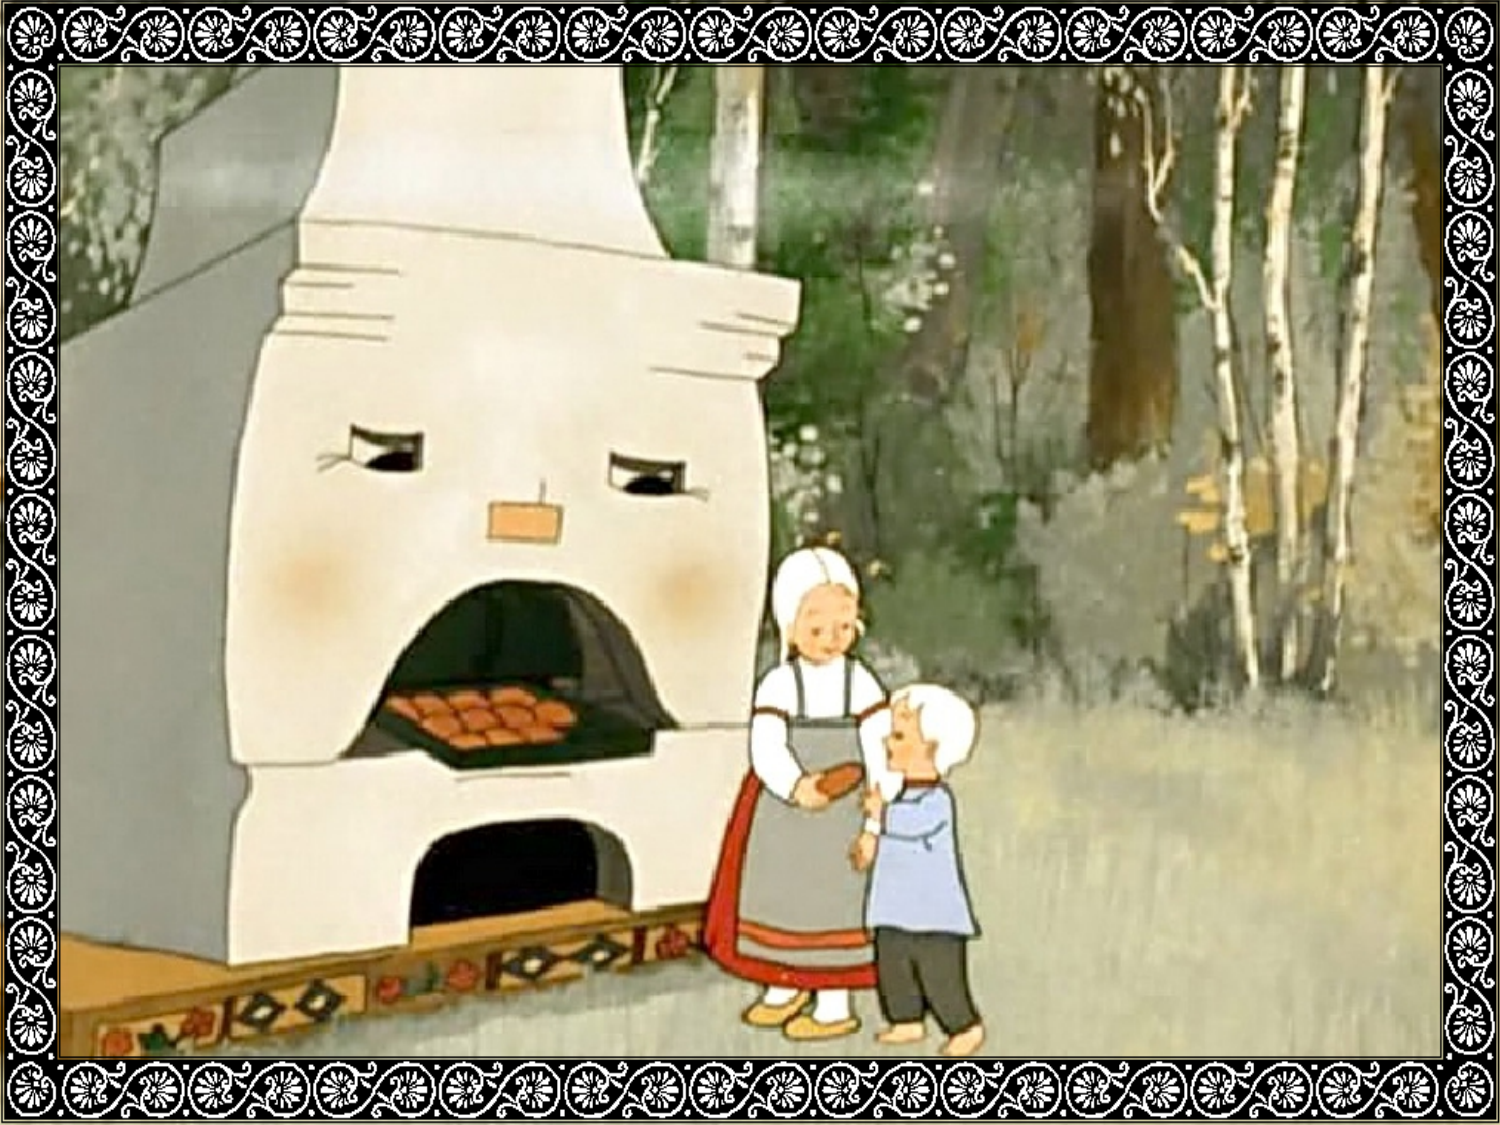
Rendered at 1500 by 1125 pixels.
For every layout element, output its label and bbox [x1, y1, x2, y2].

list [0, 0, 1500, 1125]
